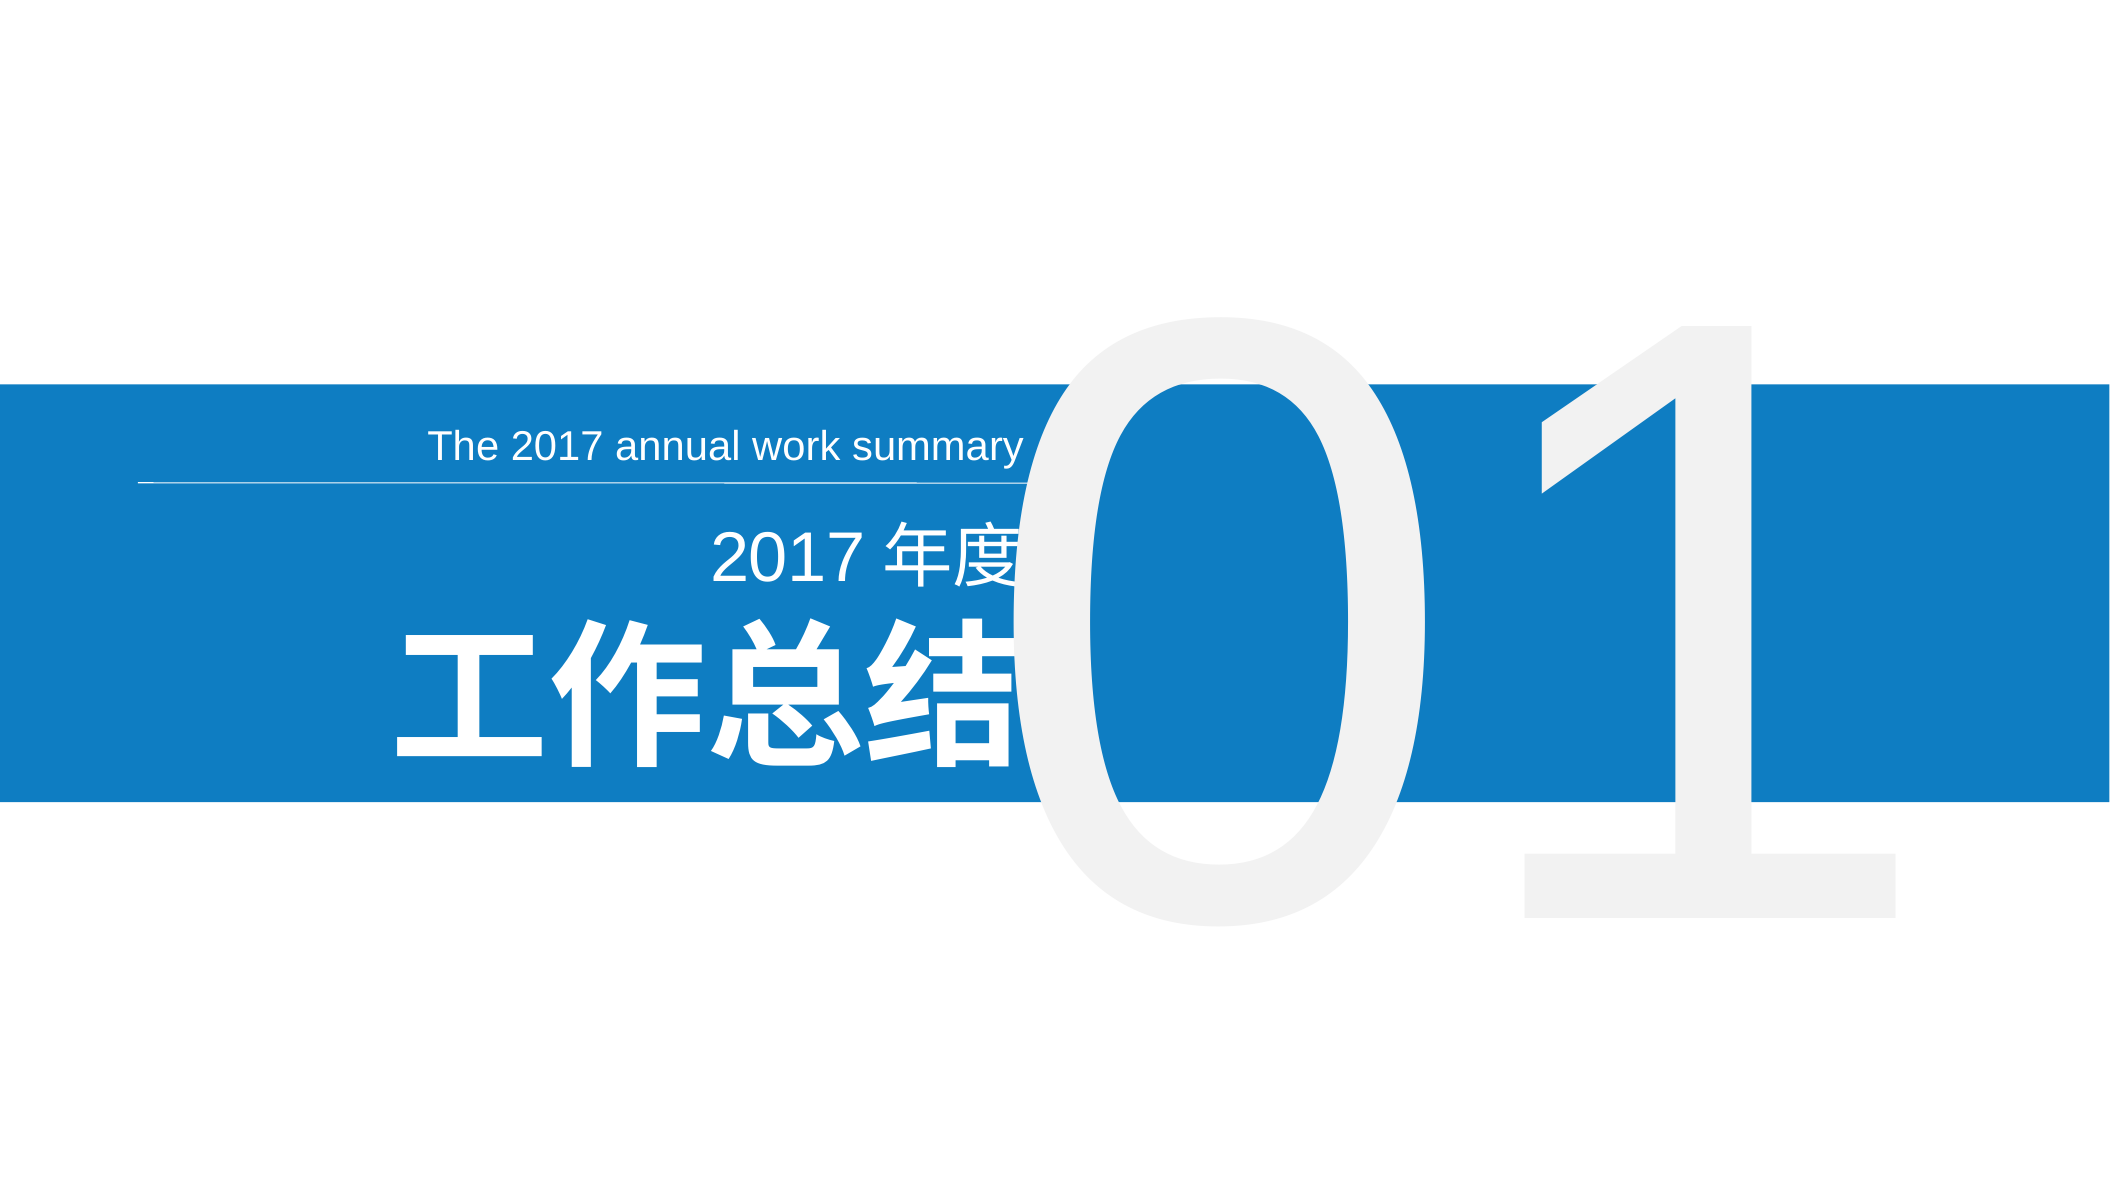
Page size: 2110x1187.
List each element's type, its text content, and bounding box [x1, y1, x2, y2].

text_box 2017年度 工作总结 [375, 503, 965, 793]
text_box The 2017 annual work summary [412, 411, 965, 476]
text_box [0, 384, 965, 803]
text_box [1953, 384, 2110, 803]
text_box 01 [965, 50, 1953, 1098]
